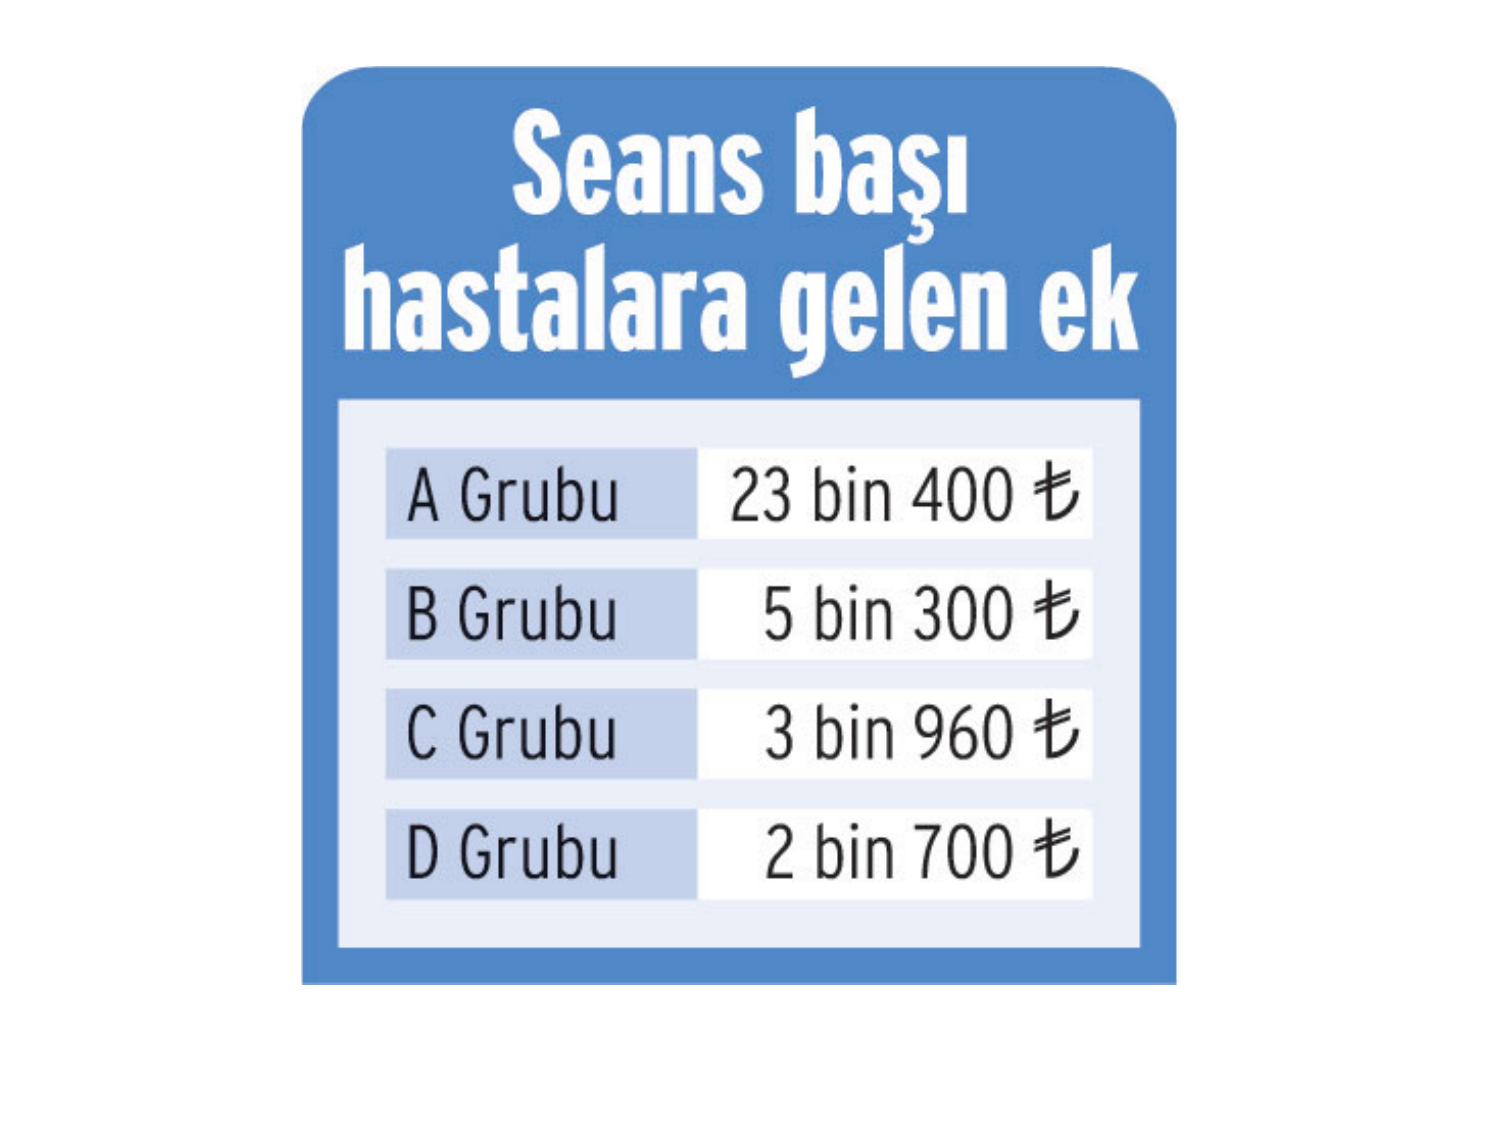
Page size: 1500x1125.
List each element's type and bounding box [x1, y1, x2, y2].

list [300, 66, 1179, 985]
